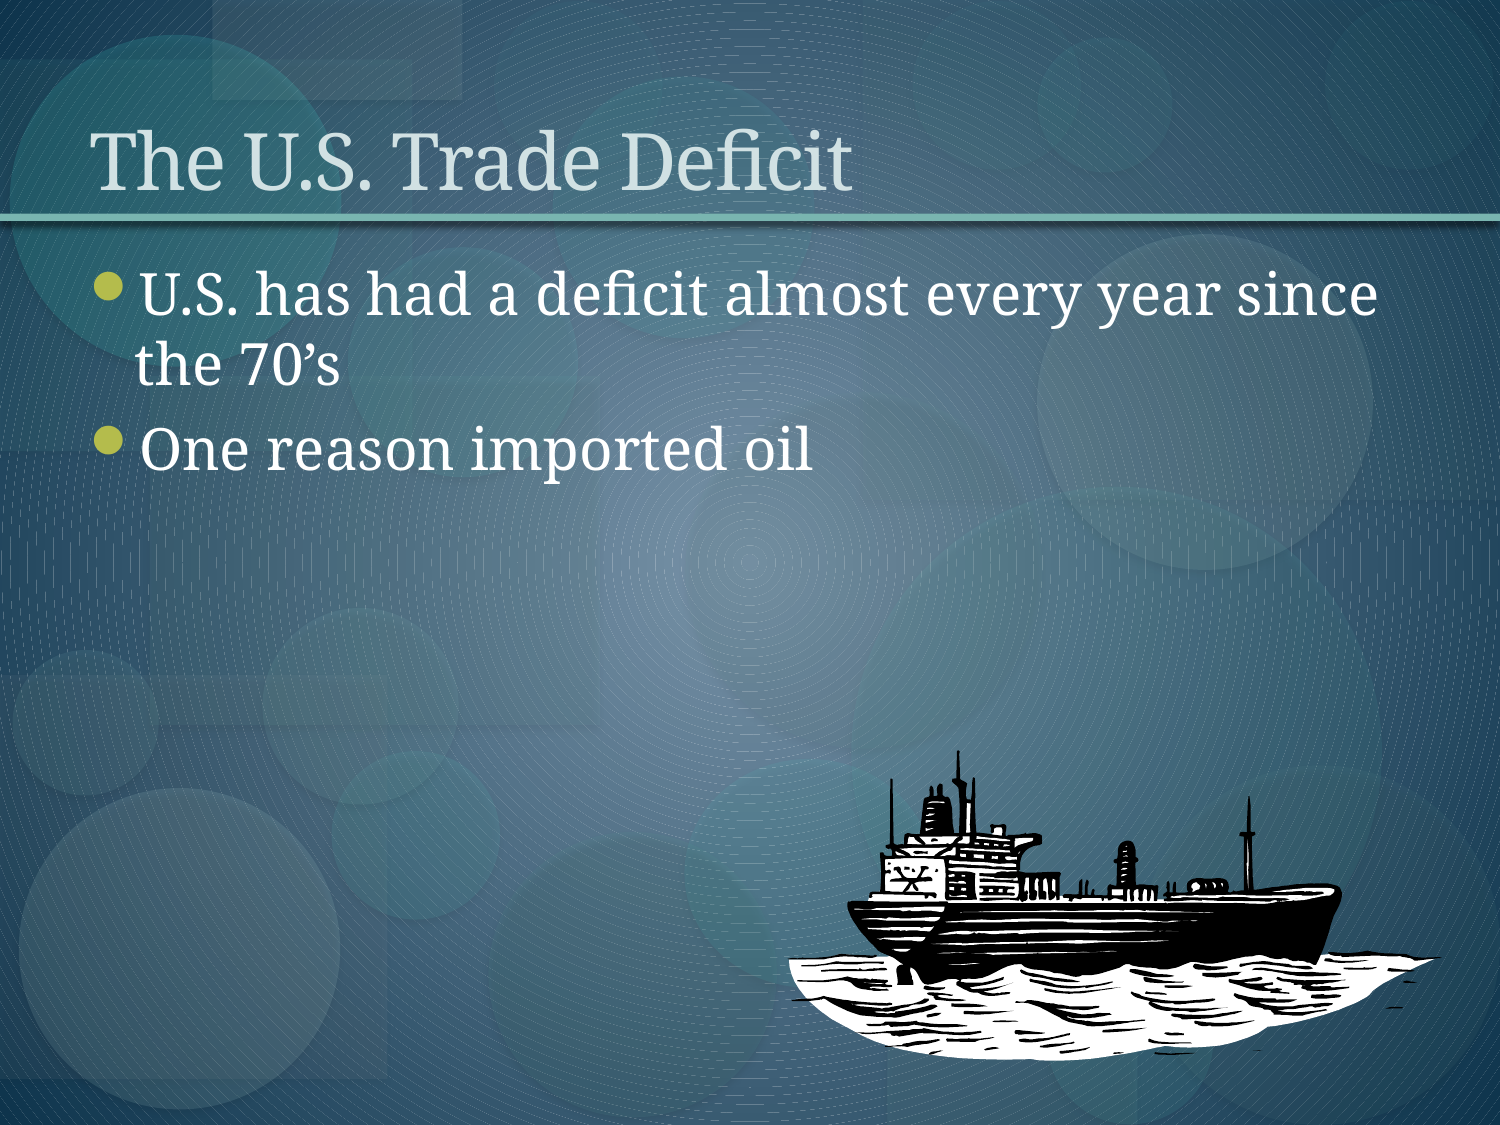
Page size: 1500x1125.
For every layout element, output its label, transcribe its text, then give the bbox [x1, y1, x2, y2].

title The U.S. Trade Deficit [75, 26, 1425, 214]
picture [787, 749, 1443, 1068]
list U.S. has had a deficit almost every year since the 70’s One reason imported oil [75, 249, 1425, 1000]
